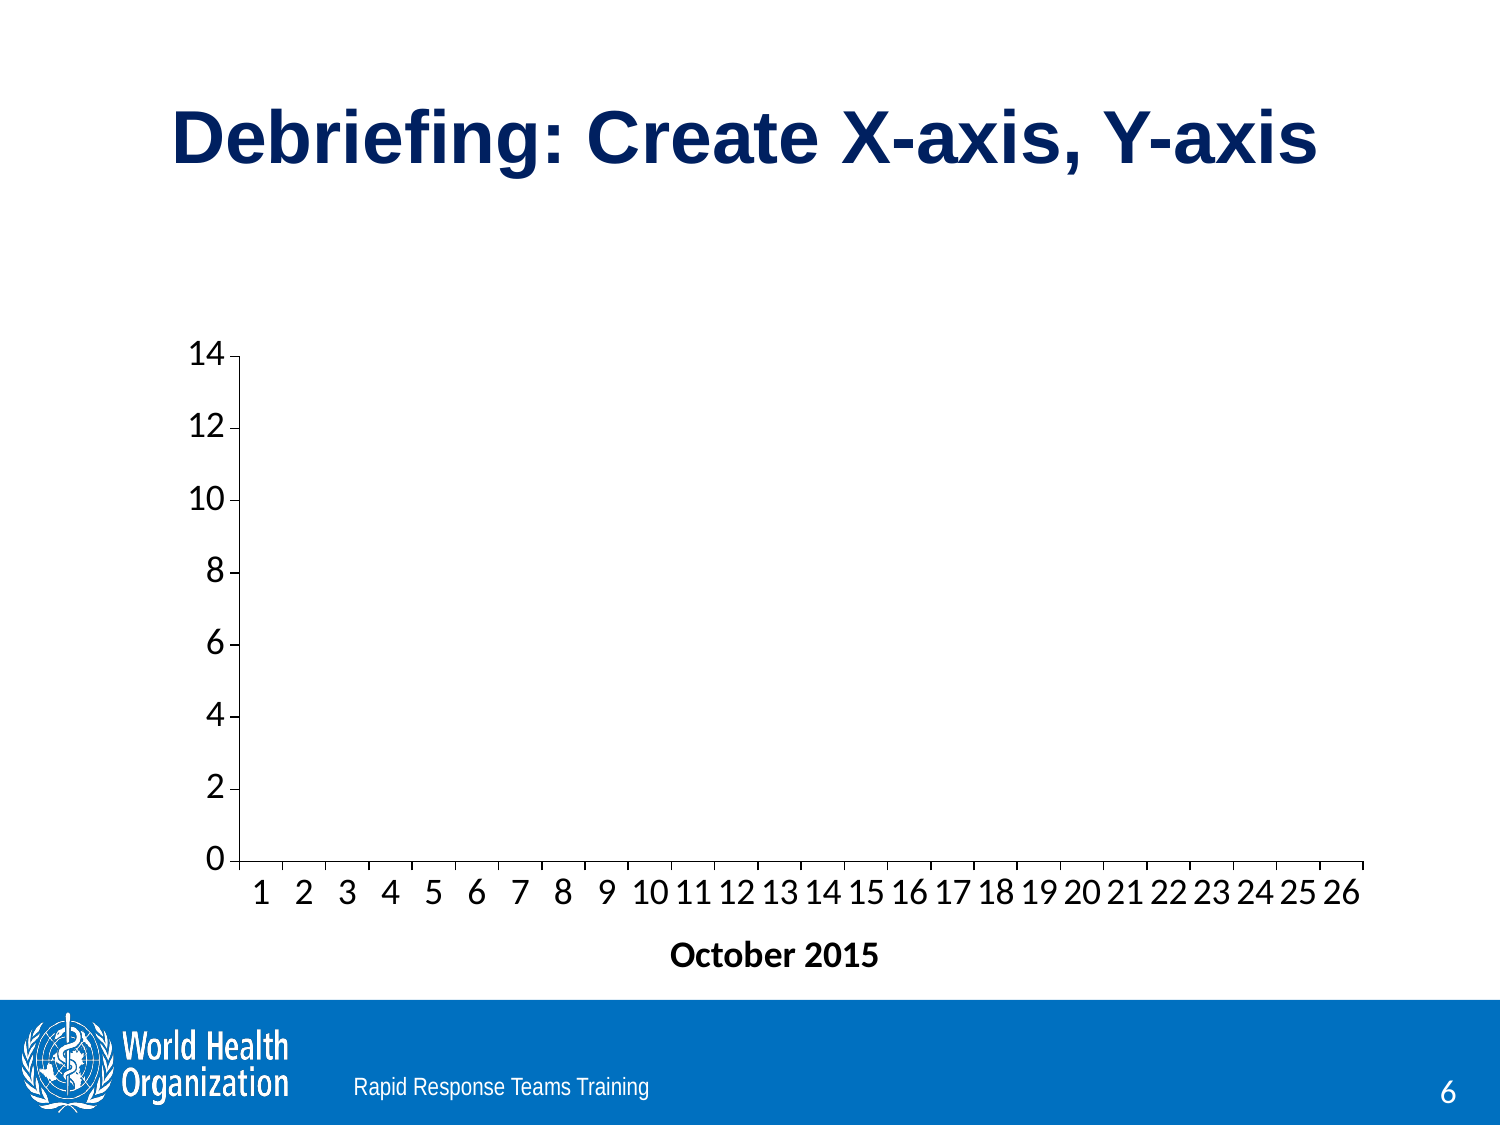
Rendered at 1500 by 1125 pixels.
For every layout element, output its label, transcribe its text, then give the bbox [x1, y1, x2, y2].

picture [21, 1012, 288, 1113]
text_box Debriefing: Create X-axis, Y-axis [53, 81, 1439, 244]
chart [162, 323, 1388, 1013]
